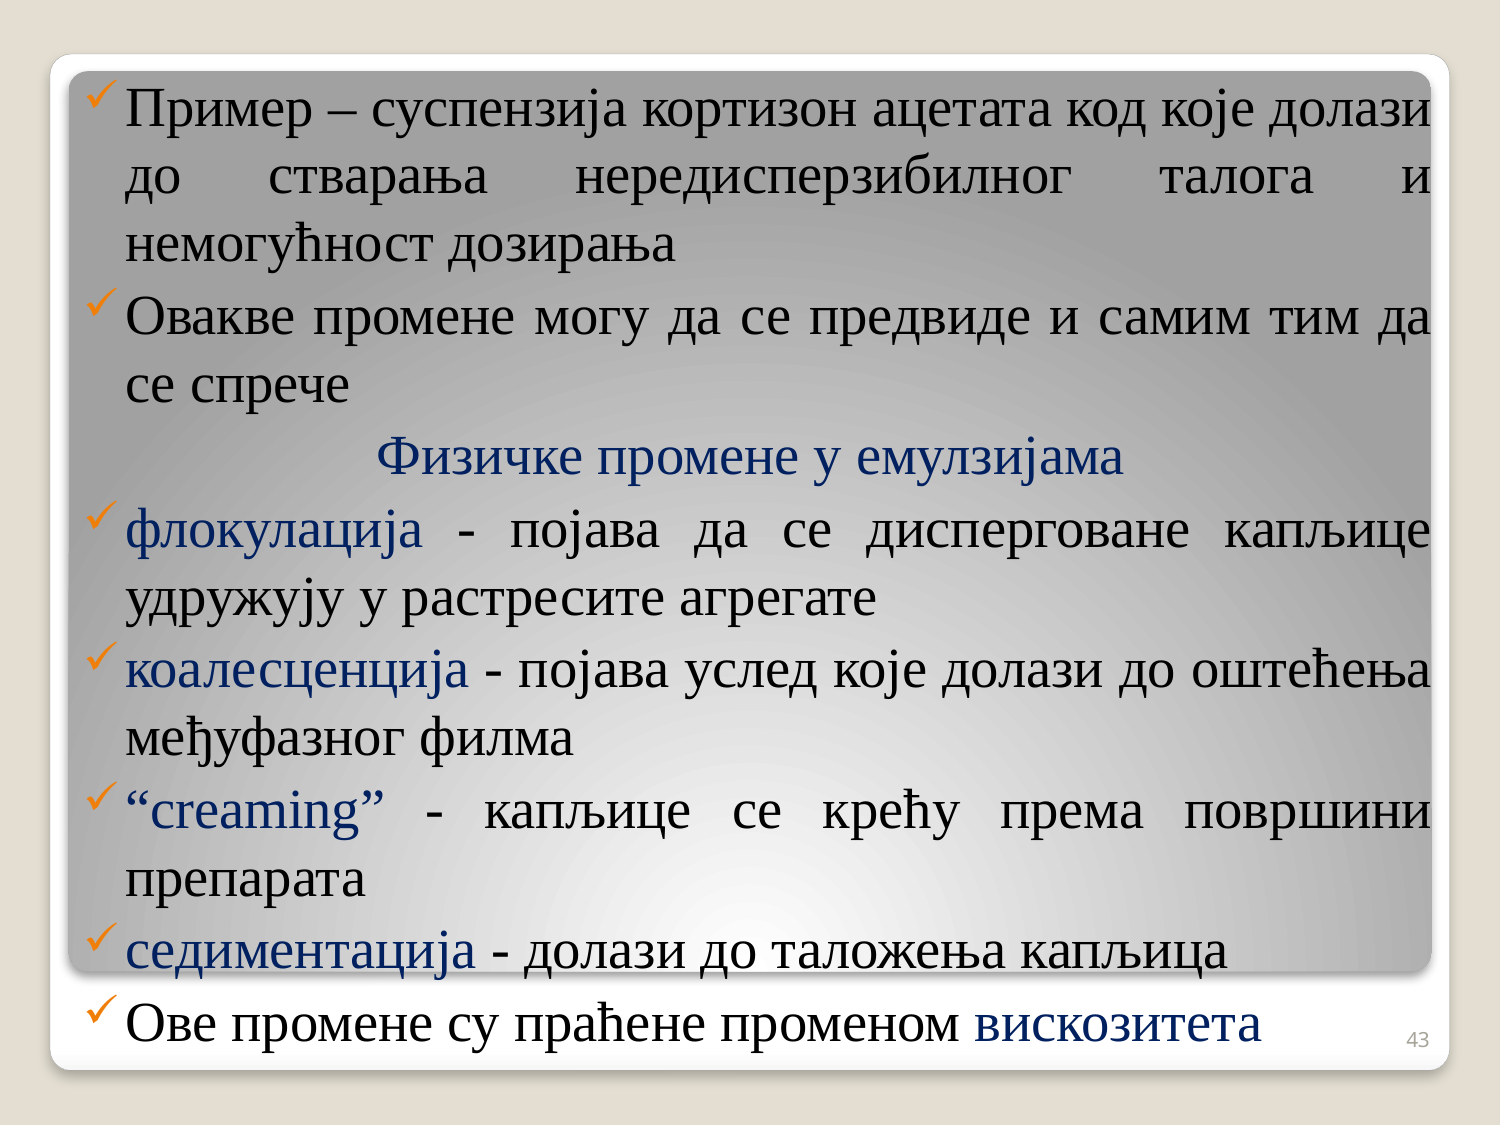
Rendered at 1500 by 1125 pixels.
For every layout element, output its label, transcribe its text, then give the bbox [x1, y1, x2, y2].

slide_number 43 [1369, 1002, 1445, 1063]
list Пример – суспензија кортизон ацетата код које долази до стварања нередисперзибилног талога и немогућност дозирања Овакве промене могу да се предвиде и самим тим да се спрече Физичке промене у емулзијама флокулација - појава да се дисперговане капљице удружују у растресите агрегате коалесценција - појава услед које долази до оштећења међуфазног филма “creaming” - капљице се крећу према површини препарата седиментација - долази до таложења капљица Ове промене су праћене променом вискозитета [53, 54, 1447, 1071]
